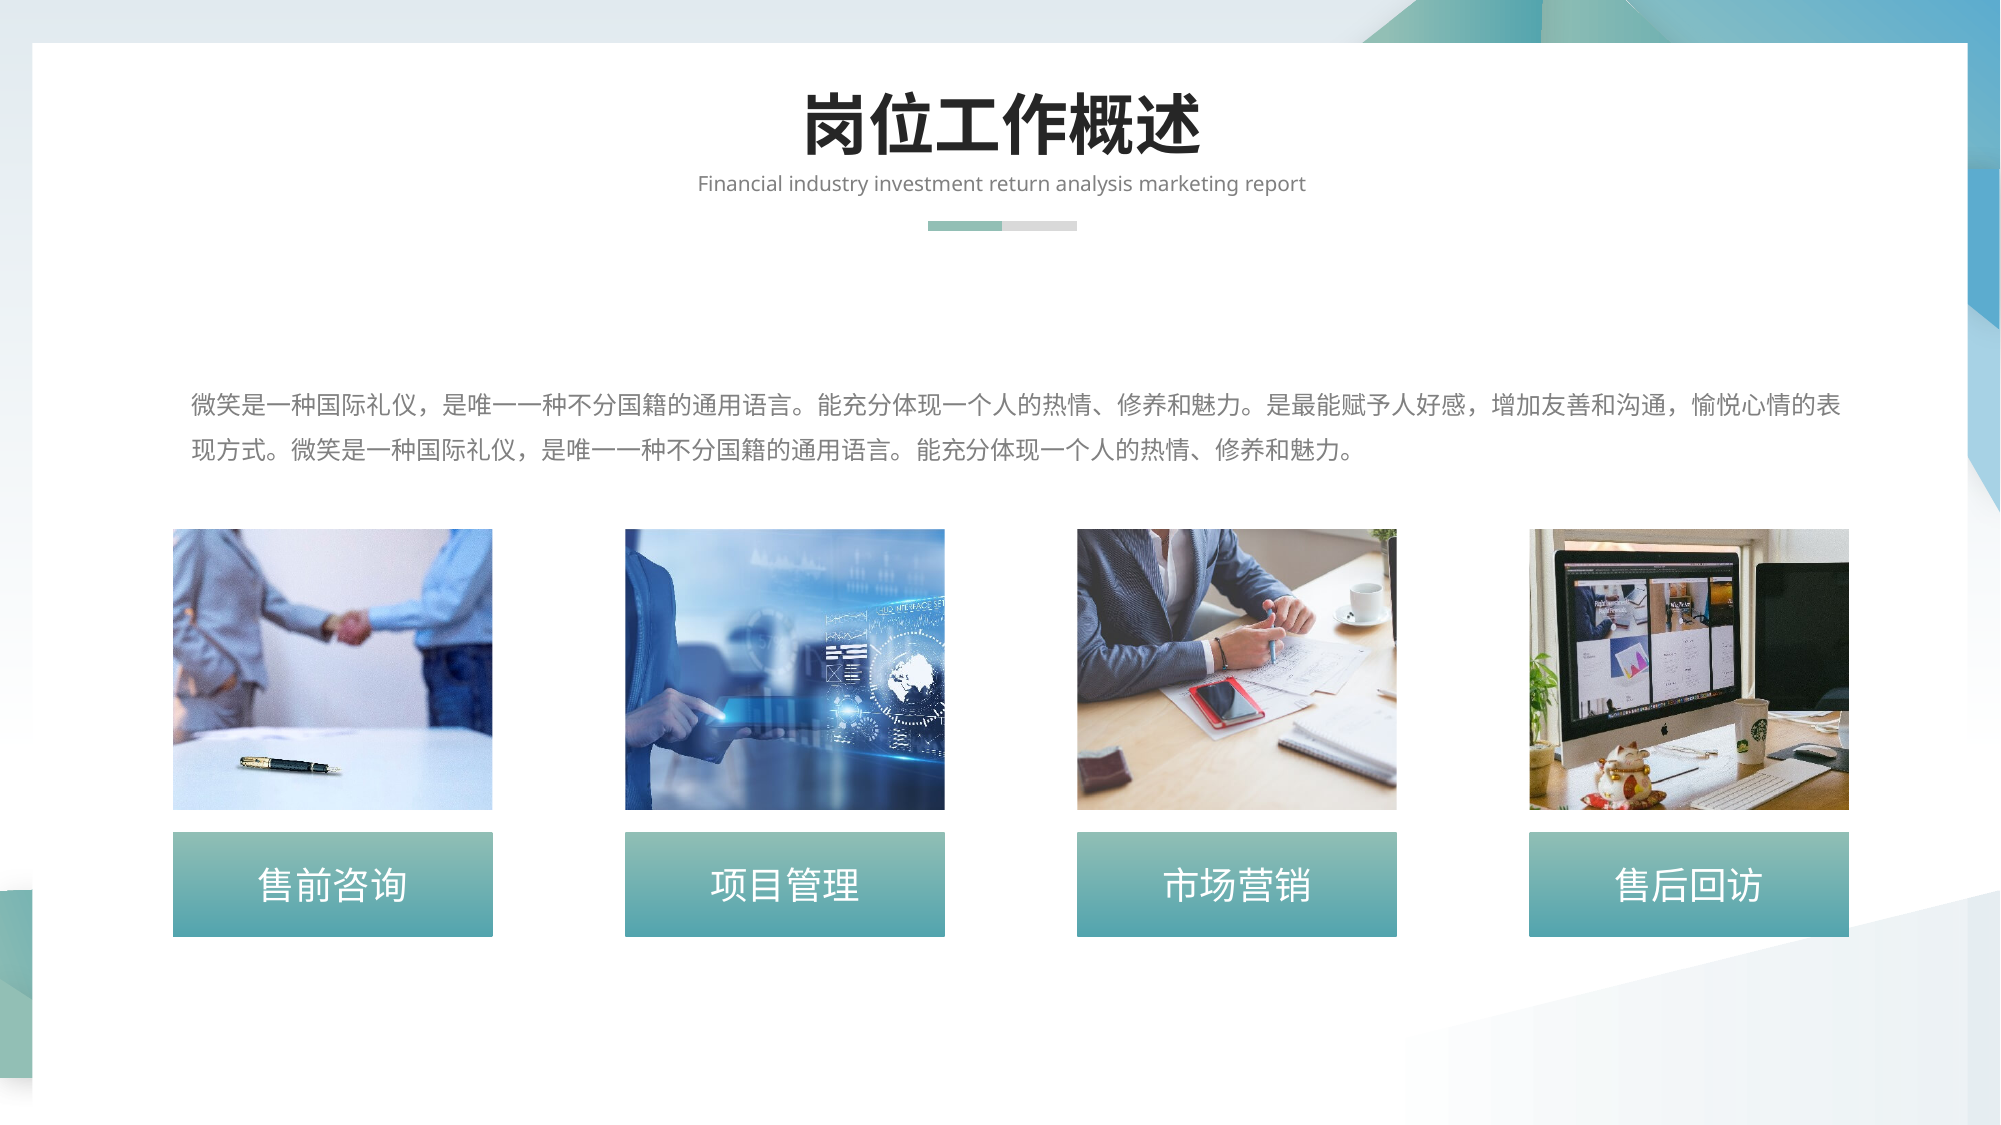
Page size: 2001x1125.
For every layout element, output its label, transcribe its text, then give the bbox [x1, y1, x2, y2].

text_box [1529, 529, 1849, 937]
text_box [1077, 529, 1397, 937]
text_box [625, 529, 945, 937]
text_box 微笑是一种国际礼仪，是唯一一种不分国籍的通用语言。能充分体现一个人的热情、修养和魅力。是最能赋予人好感，增加友善和沟通，愉悦心情的表现方式。微笑是一种国际礼仪，是唯一一种不分国籍的通用语言。能充分体现一个人的热情、修养和魅力。 [177, 366, 1858, 472]
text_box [544, 75, 1459, 205]
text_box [173, 529, 493, 937]
